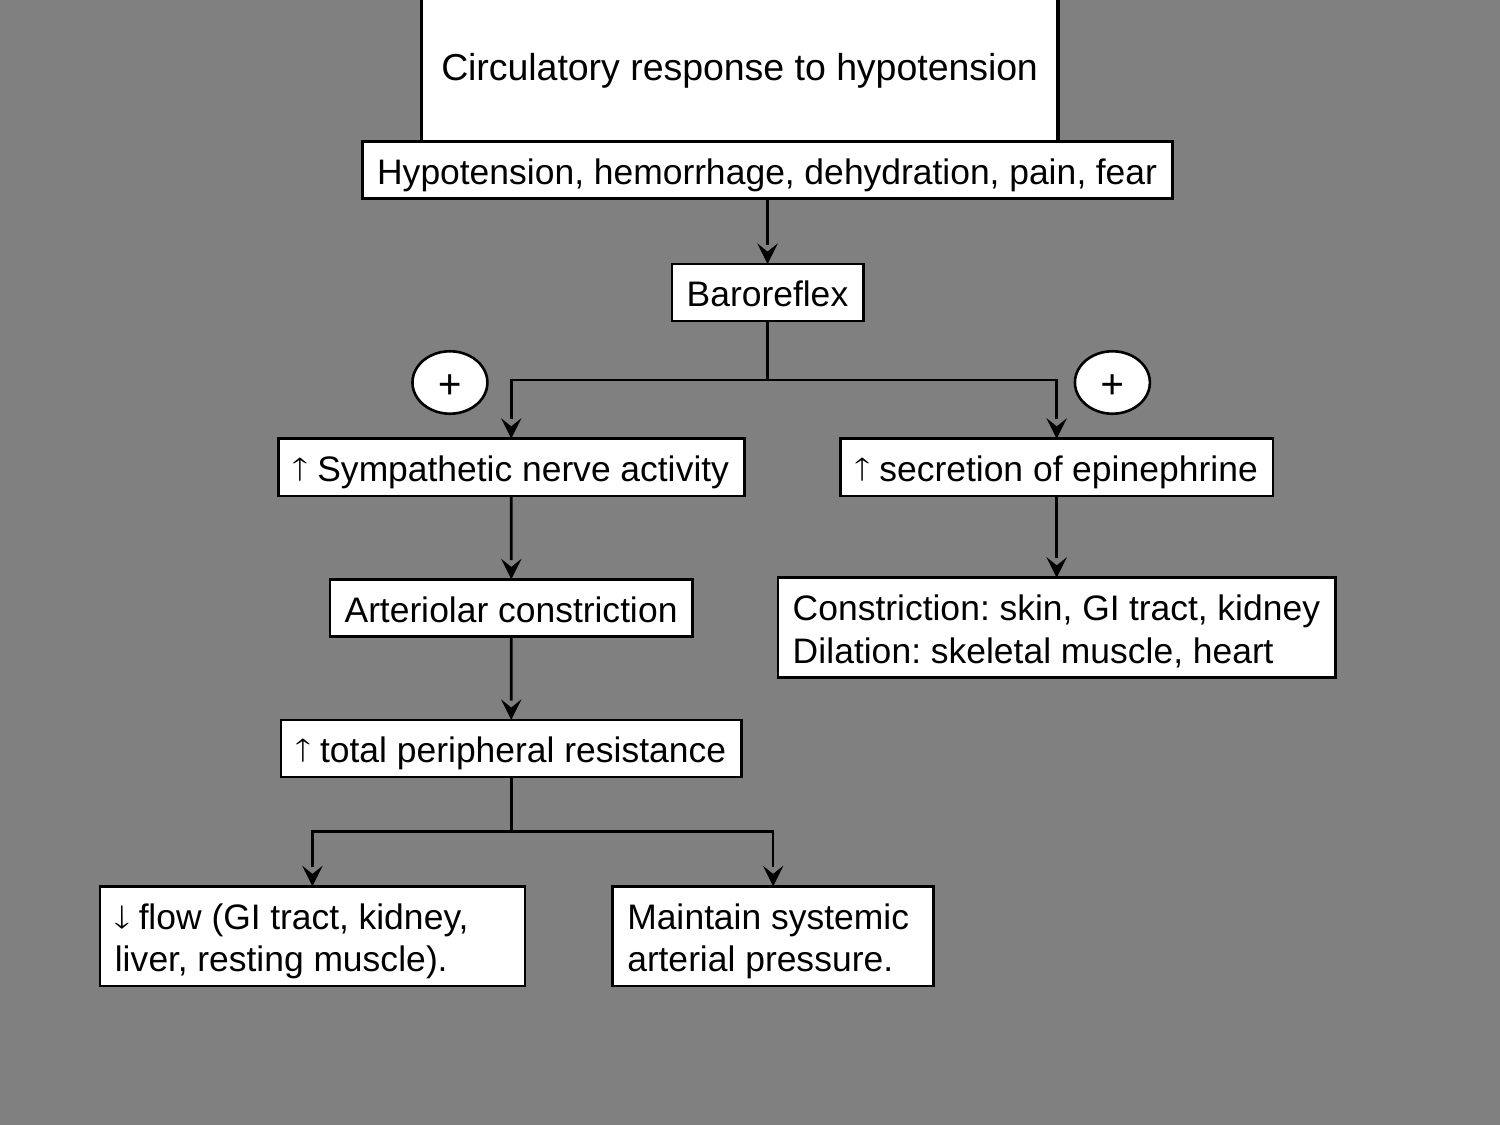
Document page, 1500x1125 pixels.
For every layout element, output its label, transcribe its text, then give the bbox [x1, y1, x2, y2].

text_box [99, 139, 1338, 988]
title Circulatory response to hypotension [420, 0, 1059, 138]
